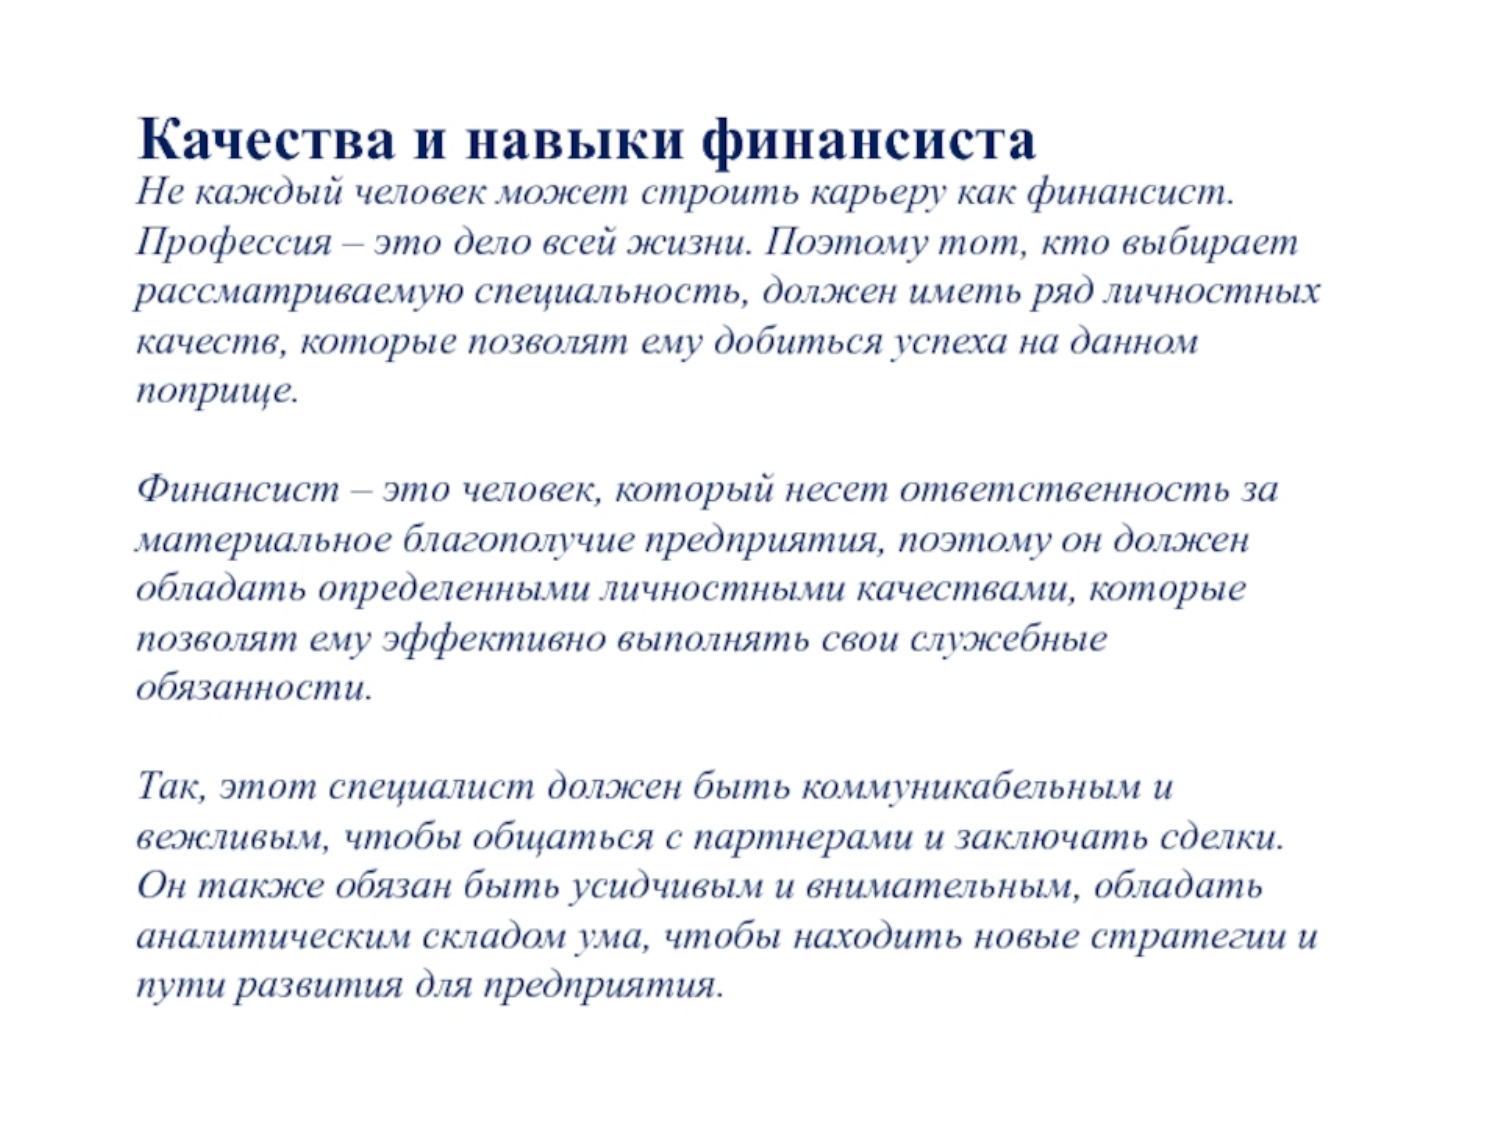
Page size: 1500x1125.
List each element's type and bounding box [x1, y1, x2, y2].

picture [124, 93, 1376, 1032]
